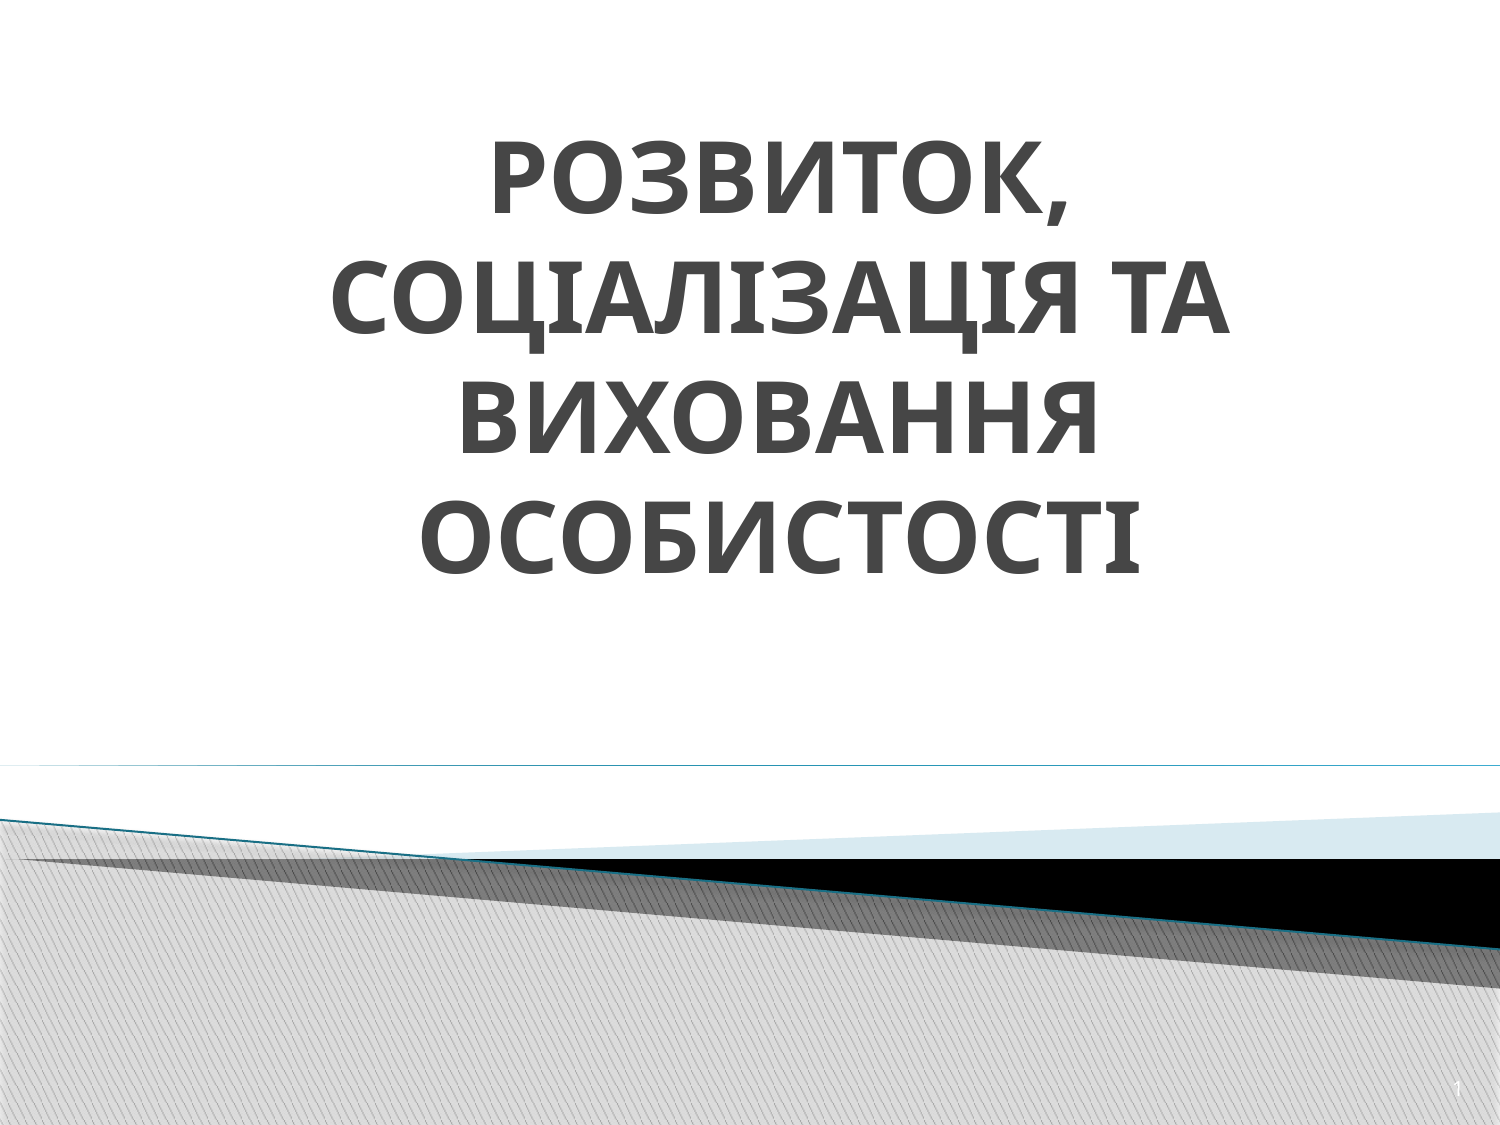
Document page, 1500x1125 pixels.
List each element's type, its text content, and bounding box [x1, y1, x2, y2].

slide_number 1 [1418, 1051, 1479, 1112]
picture [5, 859, 1500, 989]
title РОЗВИТОК, СОЦІАЛІЗАЦІЯ ТА ВИХОВАННЯ ОСОБИСТОСТІ [100, 184, 1459, 706]
